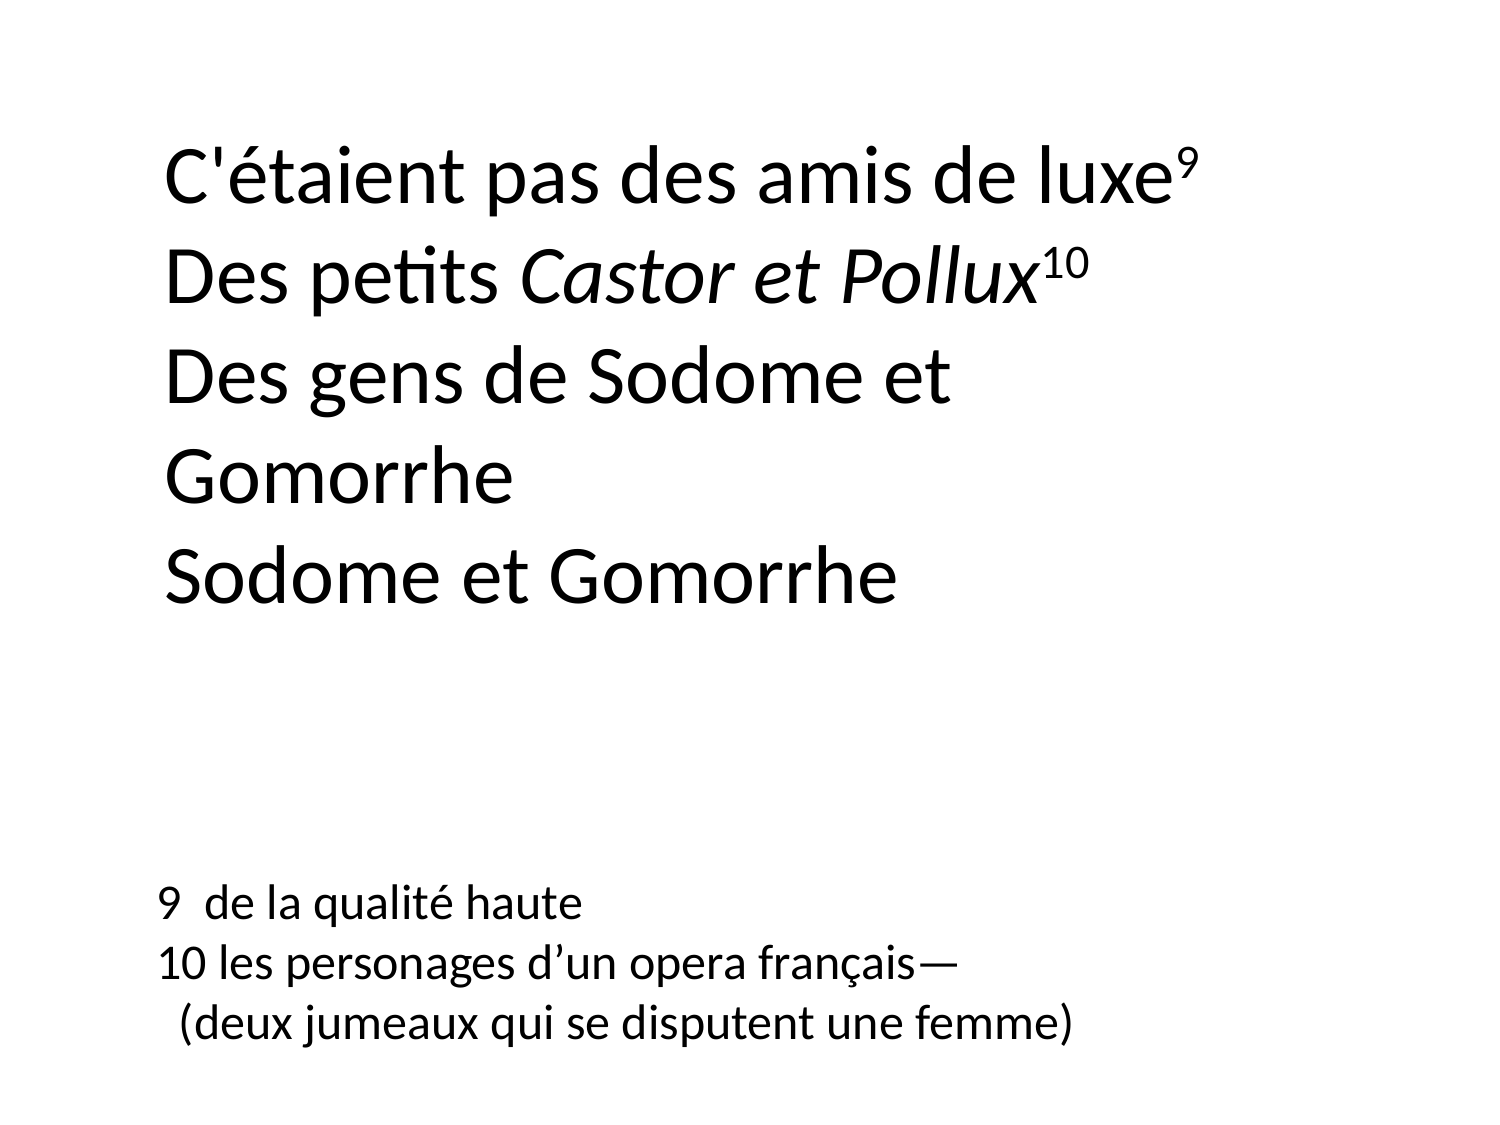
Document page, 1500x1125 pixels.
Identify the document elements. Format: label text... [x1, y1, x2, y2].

text_box C'étaient pas des amis de luxe9 Des petits Castor et Pollux10 Des gens de Sodome et Gomorrhe Sodome et Gomorrhe [150, 112, 1313, 628]
text_box 9 de la qualité haute 10 les personages d’un opera français— (deux jumeaux qui se disputent une femme) [141, 862, 1102, 1118]
